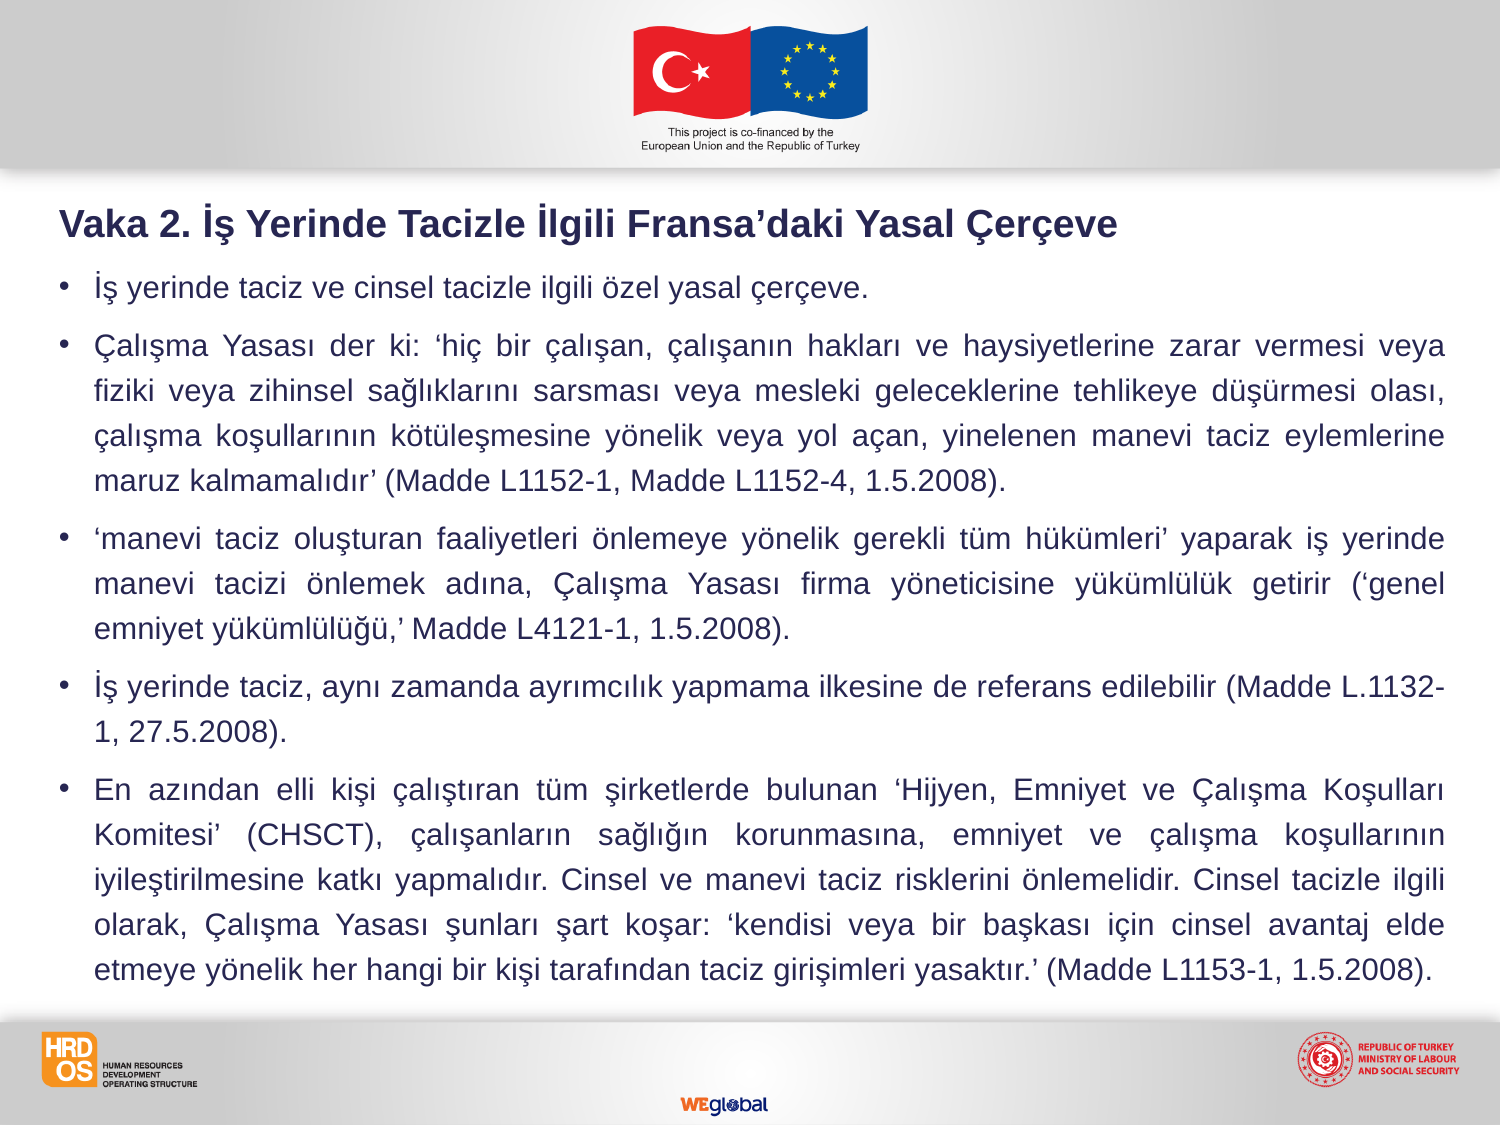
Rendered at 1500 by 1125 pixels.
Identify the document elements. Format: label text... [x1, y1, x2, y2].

list Vaka 2. İş Yerinde Tacizle İlgili Fransa’daki Yasal Çerçeve İş yerinde taciz ve cinsel tacizle ilgili özel yasal çerçeve. Çalışma Yasası der ki: ‘hiç bir çalışan, çalışanın hakları ve haysiyetlerine zarar vermesi veya fiziki veya zihinsel sağlıklarını sarsması veya mesleki geleceklerine tehlikeye düşürmesi olası, çalışma koşullarının kötüleşmesine yönelik veya yol açan, yinelenen manevi taciz eylemlerine maruz kalmamalıdır’ (Madde L1152-1, Madde L1152-4, 1.5.2008). ‘manevi taciz oluşturan faaliyetleri önlemeye yönelik gerekli tüm hükümleri’ yaparak iş yerinde manevi tacizi önlemek adına, Çalışma Yasası firma yöneticisine yükümlülük getirir (‘genel emniyet yükümlülüğü,’ Madde L4121-1, 1.5.2008). İş yerinde taciz, aynı zamanda ayrımcılık yapmama ilkesine de referans edilebilir (Madde L.1132-1, 27.5.2008). En azından elli kişi çalıştıran tüm şirketlerde bulunan ‘Hijyen, Emniyet ve Çalışma Koşulları Komitesi’ (CHSCT), çalışanların sağlığın korunmasına, emniyet ve çalışma koşullarının iyileştirilmesine katkı yapmalıdır. Cinsel ve manevi taciz risklerini önlemelidir. Cinsel tacizle ilgili olarak, Çalışma Yasası şunları şart koşar: ‘kendisi veya bir başkası için cinsel avantaj elde etmeye yönelik her hangi bir kişi tarafından taciz girişimleri yasaktır.’ (Madde L1153-1, 1.5.2008). [43, 196, 1463, 1005]
picture [0, 0, 1500, 1125]
